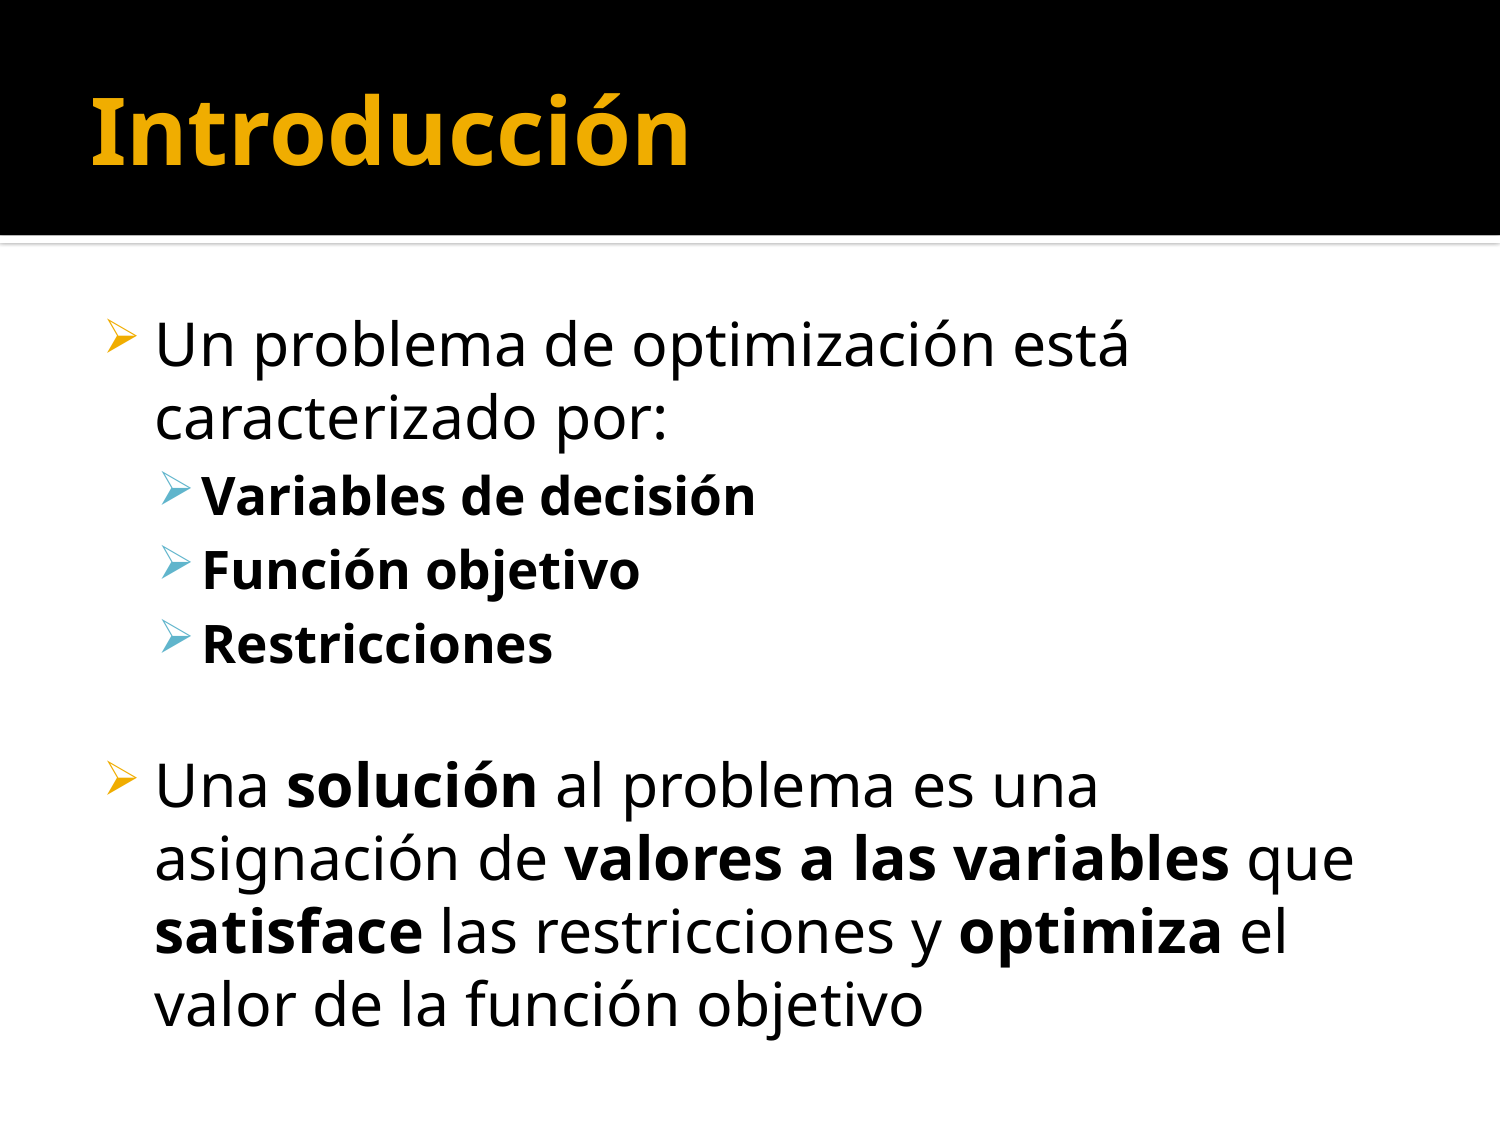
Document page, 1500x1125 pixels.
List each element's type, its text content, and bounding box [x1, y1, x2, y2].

title Introducción [75, 25, 1425, 231]
list Un problema de optimización está caracterizado por: Variables de decisión Función objetivo Restricciones Una solución al problema es una asignación de valores a las variables que satisface las restricciones y optimiza el valor de la función objetivo [75, 291, 1425, 1050]
